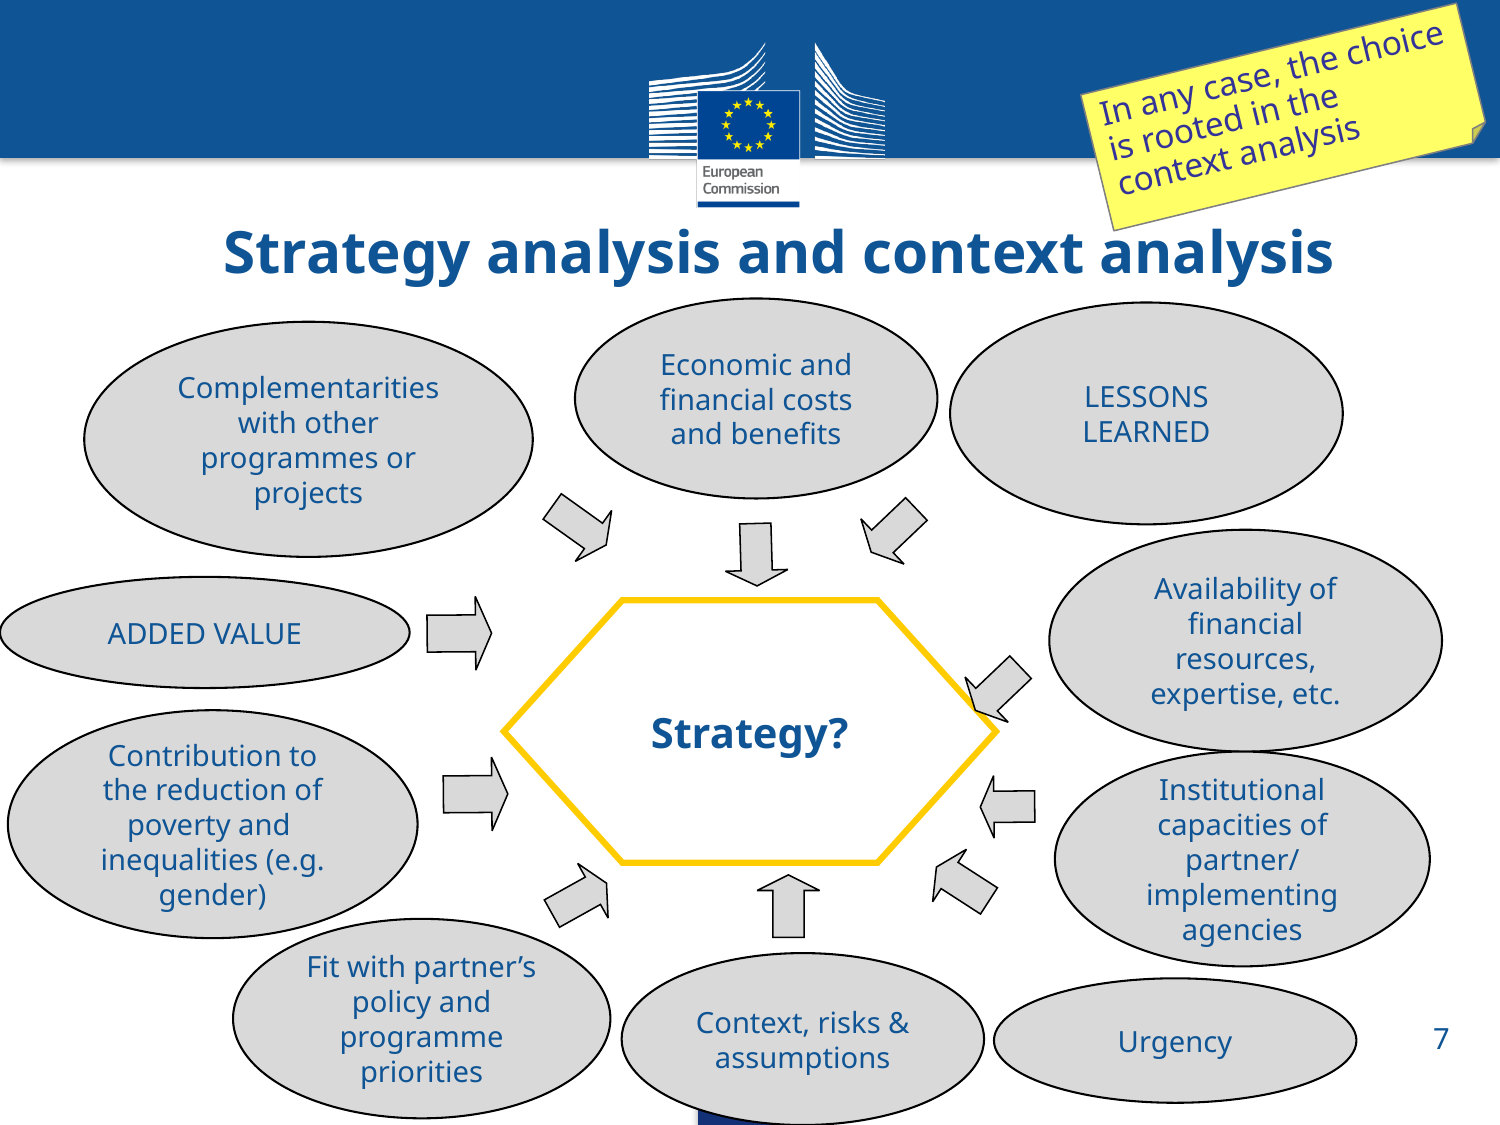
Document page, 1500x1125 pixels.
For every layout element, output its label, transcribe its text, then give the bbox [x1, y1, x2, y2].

title Strategy analysis and context analysis [0, 198, 1500, 302]
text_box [232, 866, 611, 1119]
slide_number 7 [1360, 1012, 1466, 1092]
text_box [757, 874, 820, 938]
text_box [862, 302, 1344, 562]
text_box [979, 751, 1430, 967]
text_box Strategy? [512, 600, 971, 863]
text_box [931, 852, 1357, 1104]
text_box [574, 298, 938, 587]
text_box In any case, the choice is rooted in the context analysis [1080, 3, 1486, 231]
picture [649, 42, 885, 198]
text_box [0, 576, 492, 689]
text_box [83, 321, 569, 558]
text_box Context, risks & assumptions [621, 953, 926, 1125]
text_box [966, 529, 1443, 752]
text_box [7, 709, 509, 939]
